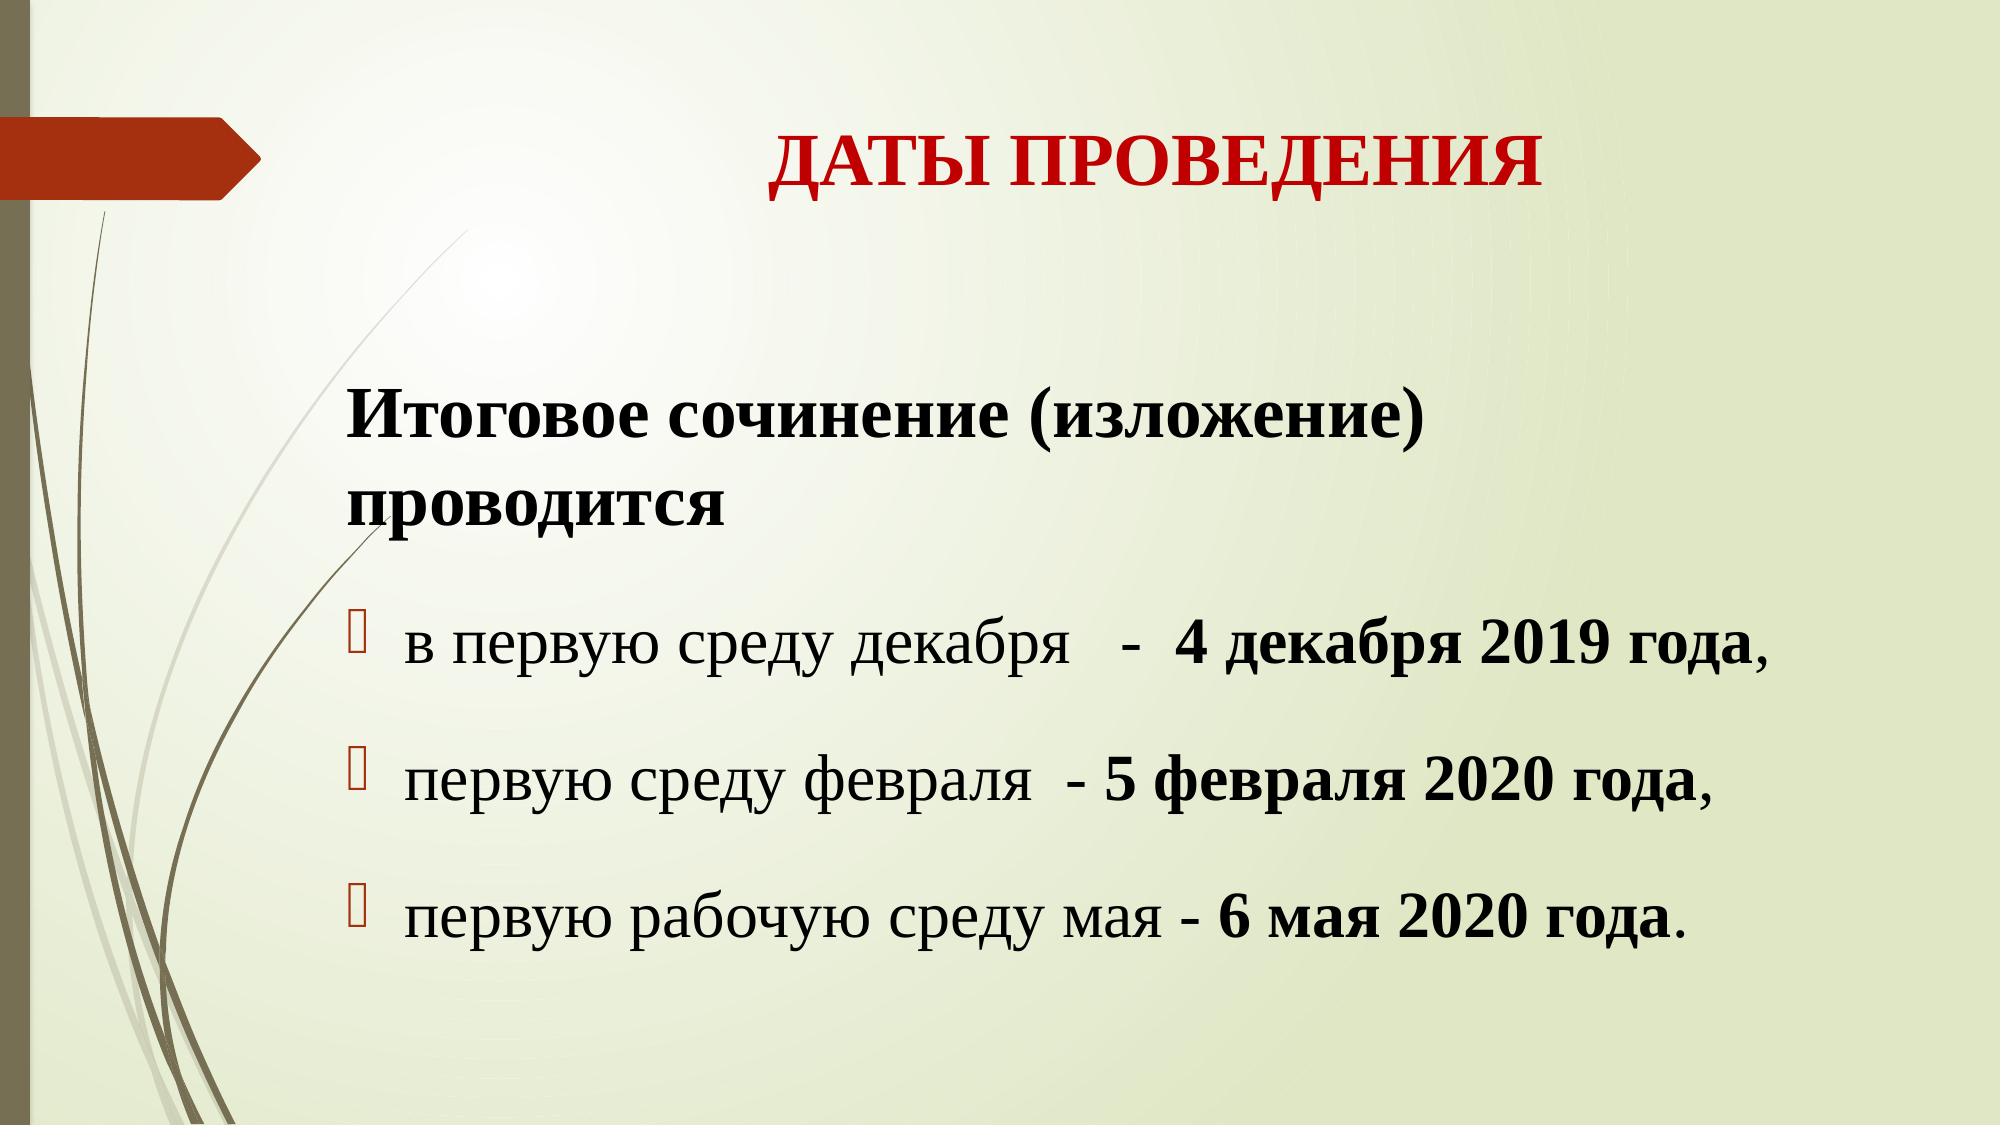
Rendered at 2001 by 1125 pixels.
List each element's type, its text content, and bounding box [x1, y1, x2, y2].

list Итоговое сочинение (изложение) проводится в первую среду декабря - 4 декабря 2019 года, первую среду февраля - 5 февраля 2020 года, первую рабочую среду мая - 6 мая 2020 года. [331, 356, 1794, 977]
title ДАТЫ ПРОВЕДЕНИЯ [425, 102, 1888, 296]
